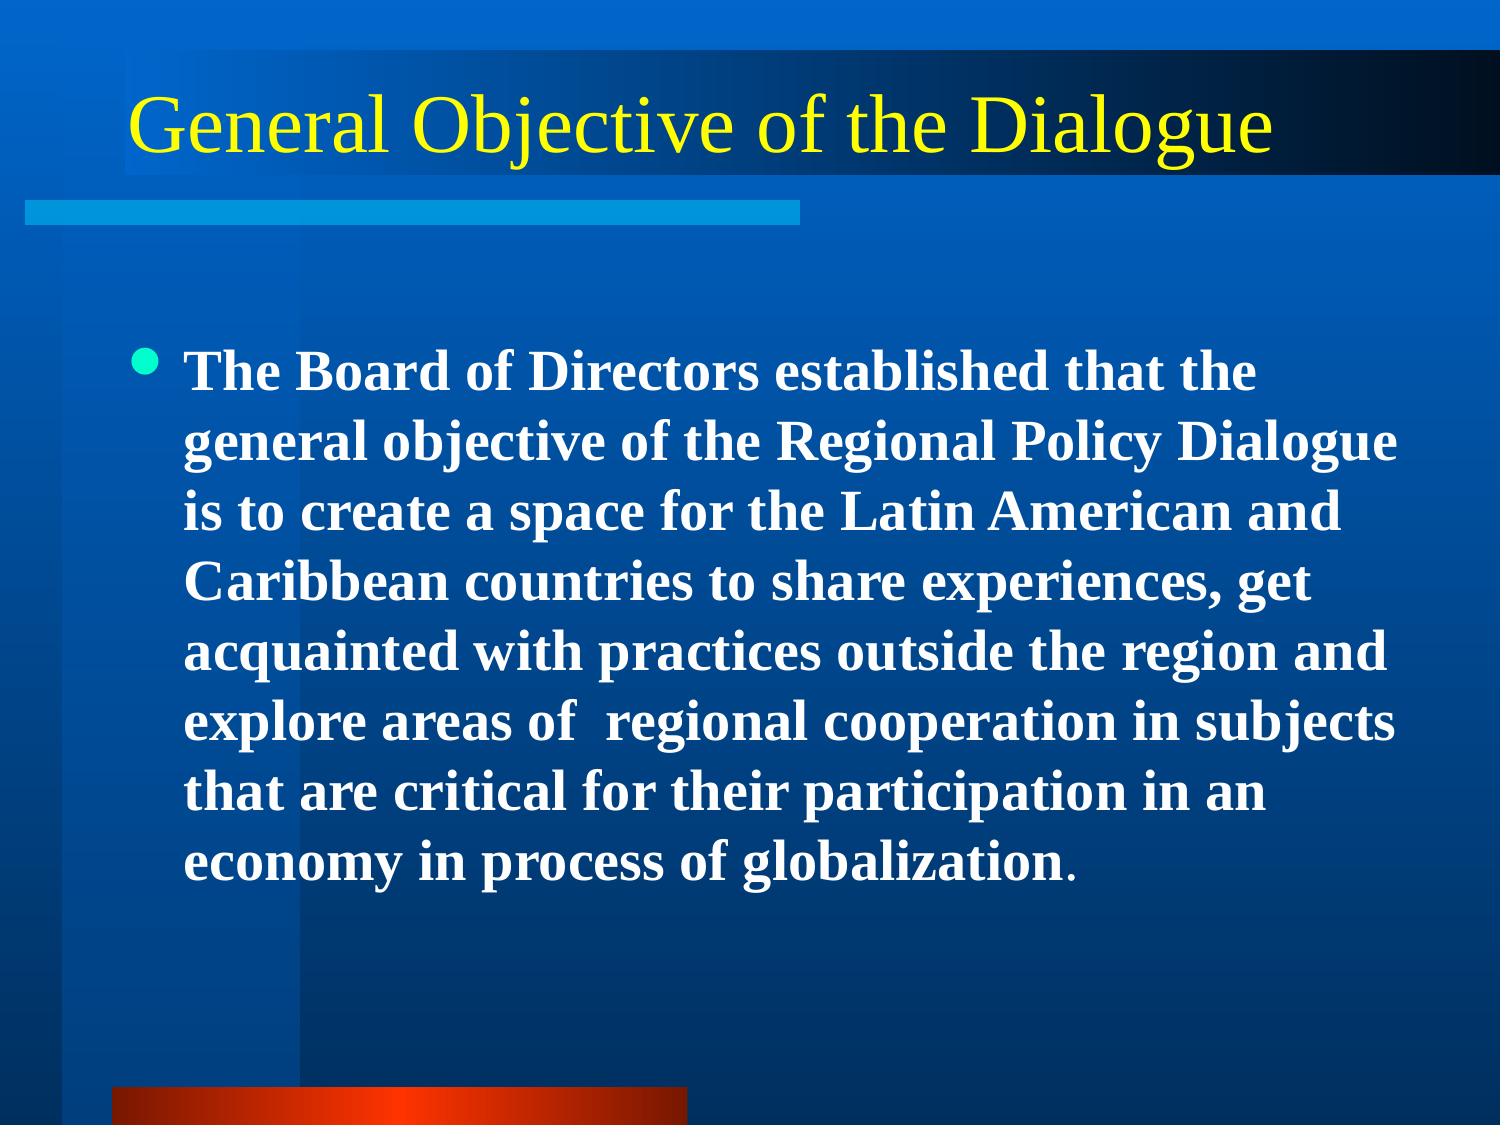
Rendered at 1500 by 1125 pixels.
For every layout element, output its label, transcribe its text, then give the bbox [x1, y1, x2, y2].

list The Board of Directors established that the general objective of the Regional Policy Dialogue is to create a space for the Latin American and Caribbean countries to share experiences, get acquainted with practices outside the region and explore areas of regional cooperation in subjects that are critical for their participation in an economy in process of globalization. [112, 324, 1451, 1001]
title General Objective of the Dialogue [112, 24, 1388, 213]
